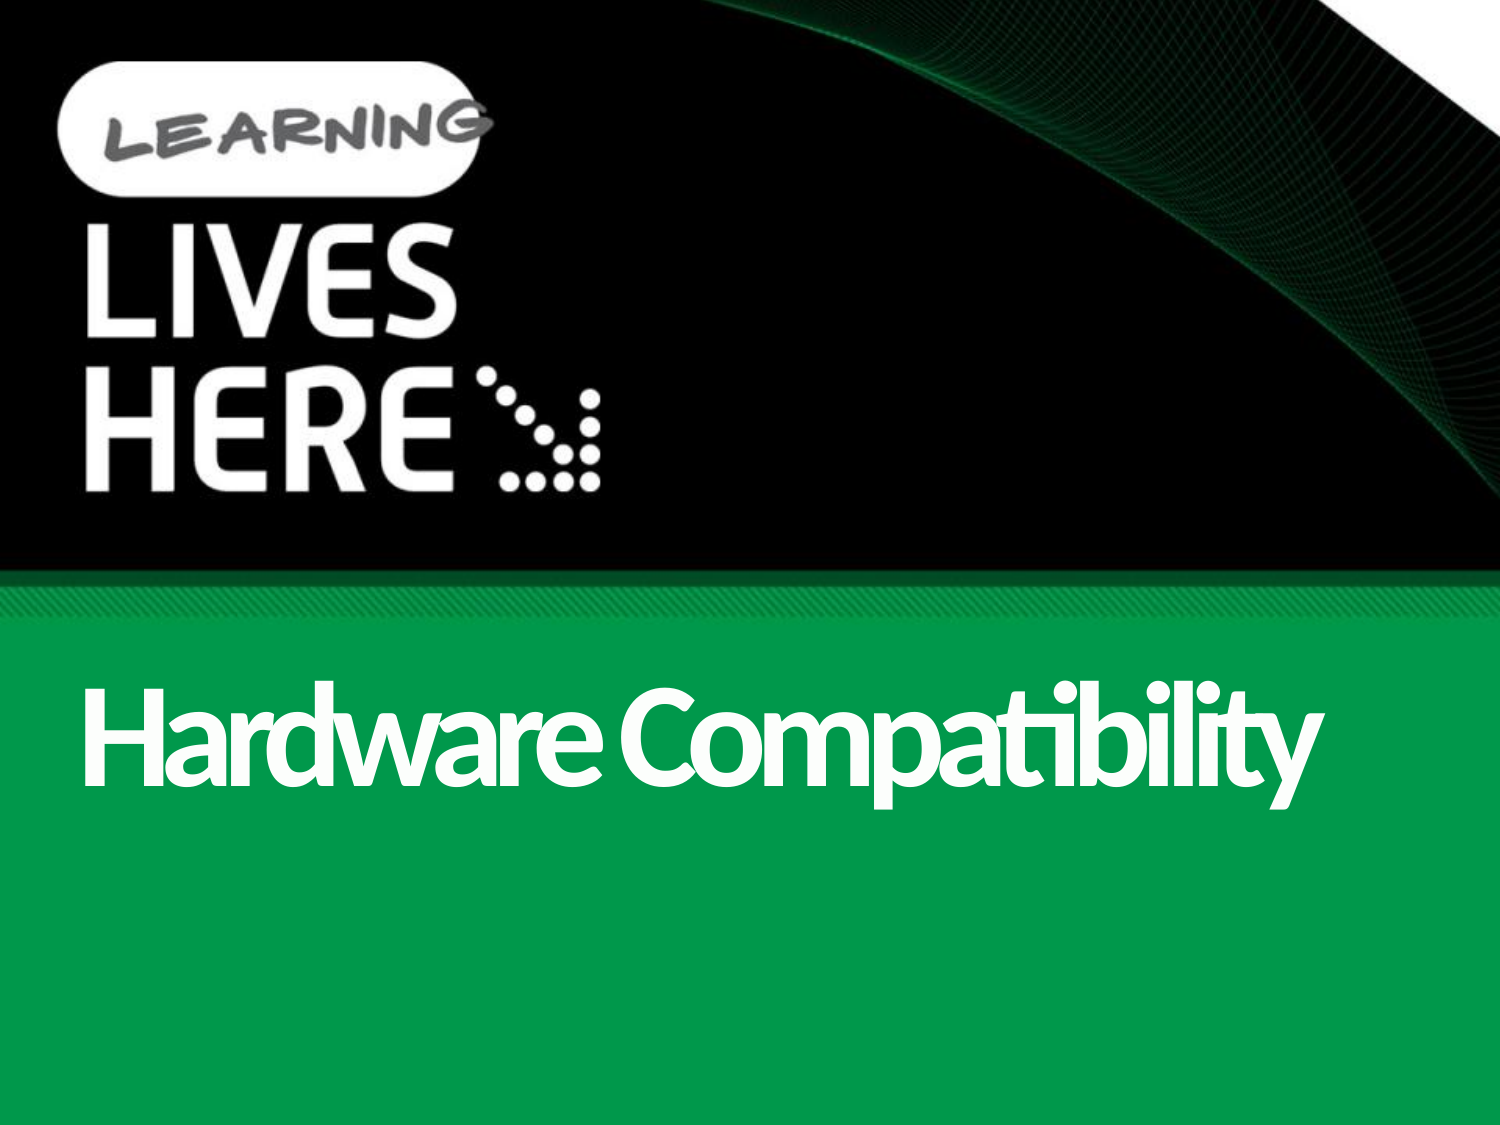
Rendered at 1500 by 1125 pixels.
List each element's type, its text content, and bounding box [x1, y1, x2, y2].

list Hardware Compatibility [77, 657, 1435, 832]
picture [0, 0, 1500, 1125]
